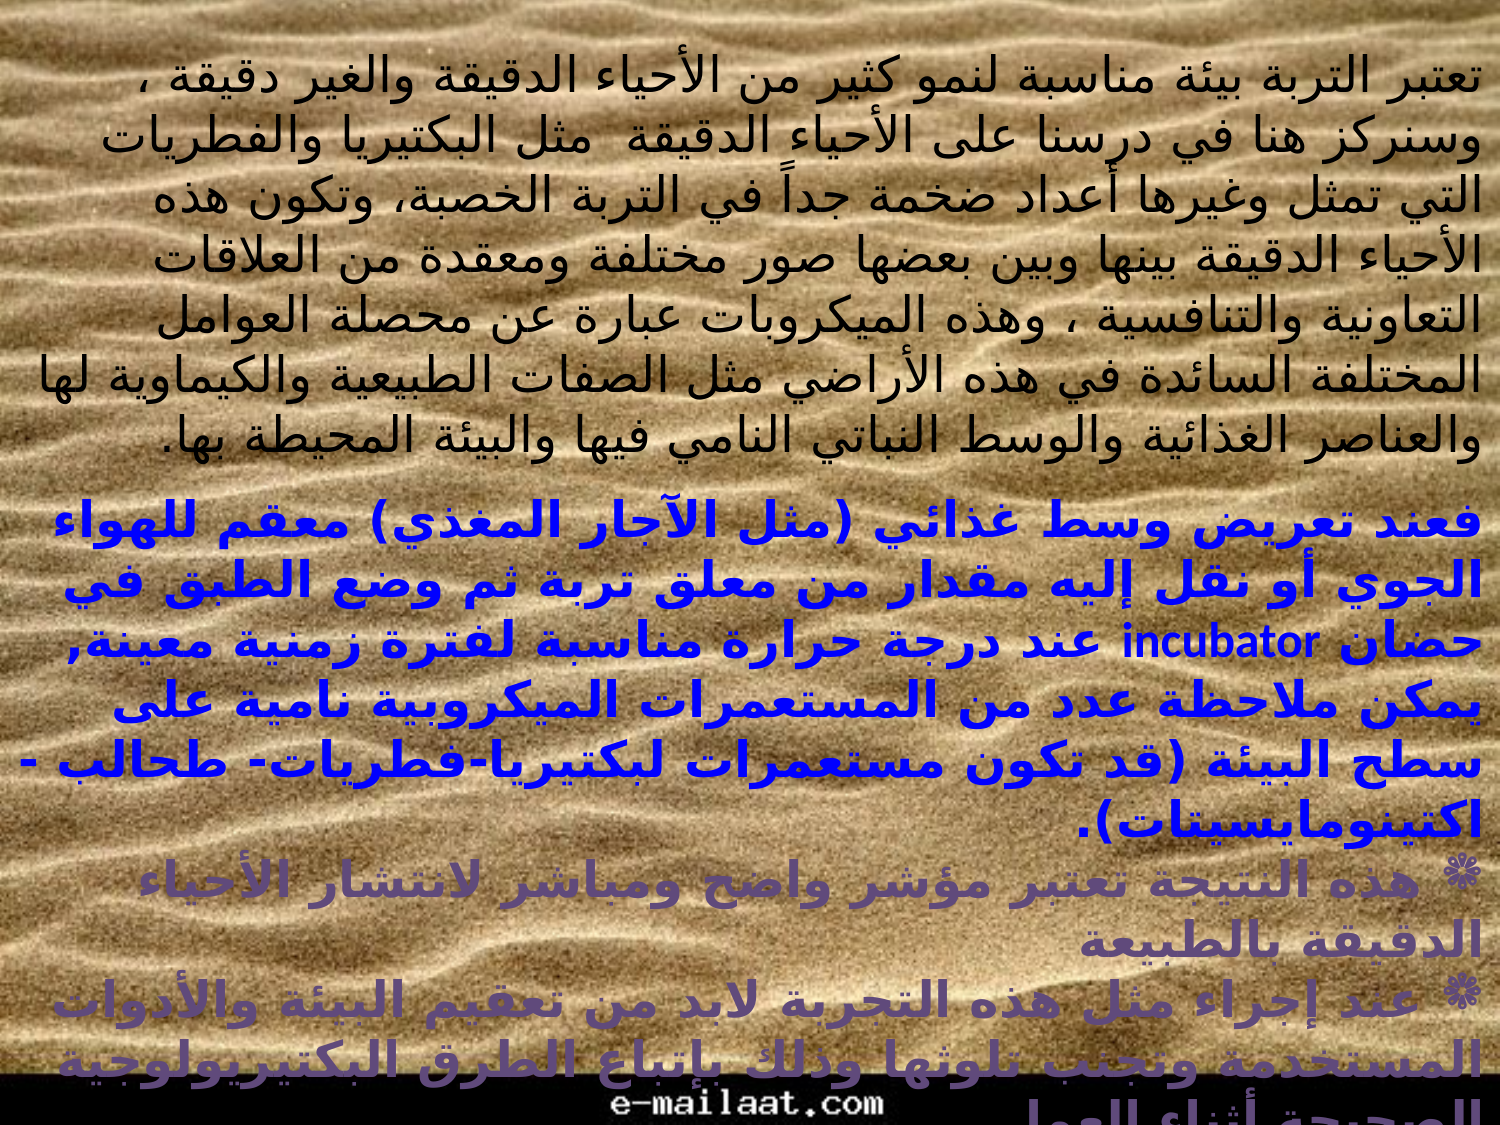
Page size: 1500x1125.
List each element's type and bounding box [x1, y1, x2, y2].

list [0, 0, 1500, 1125]
